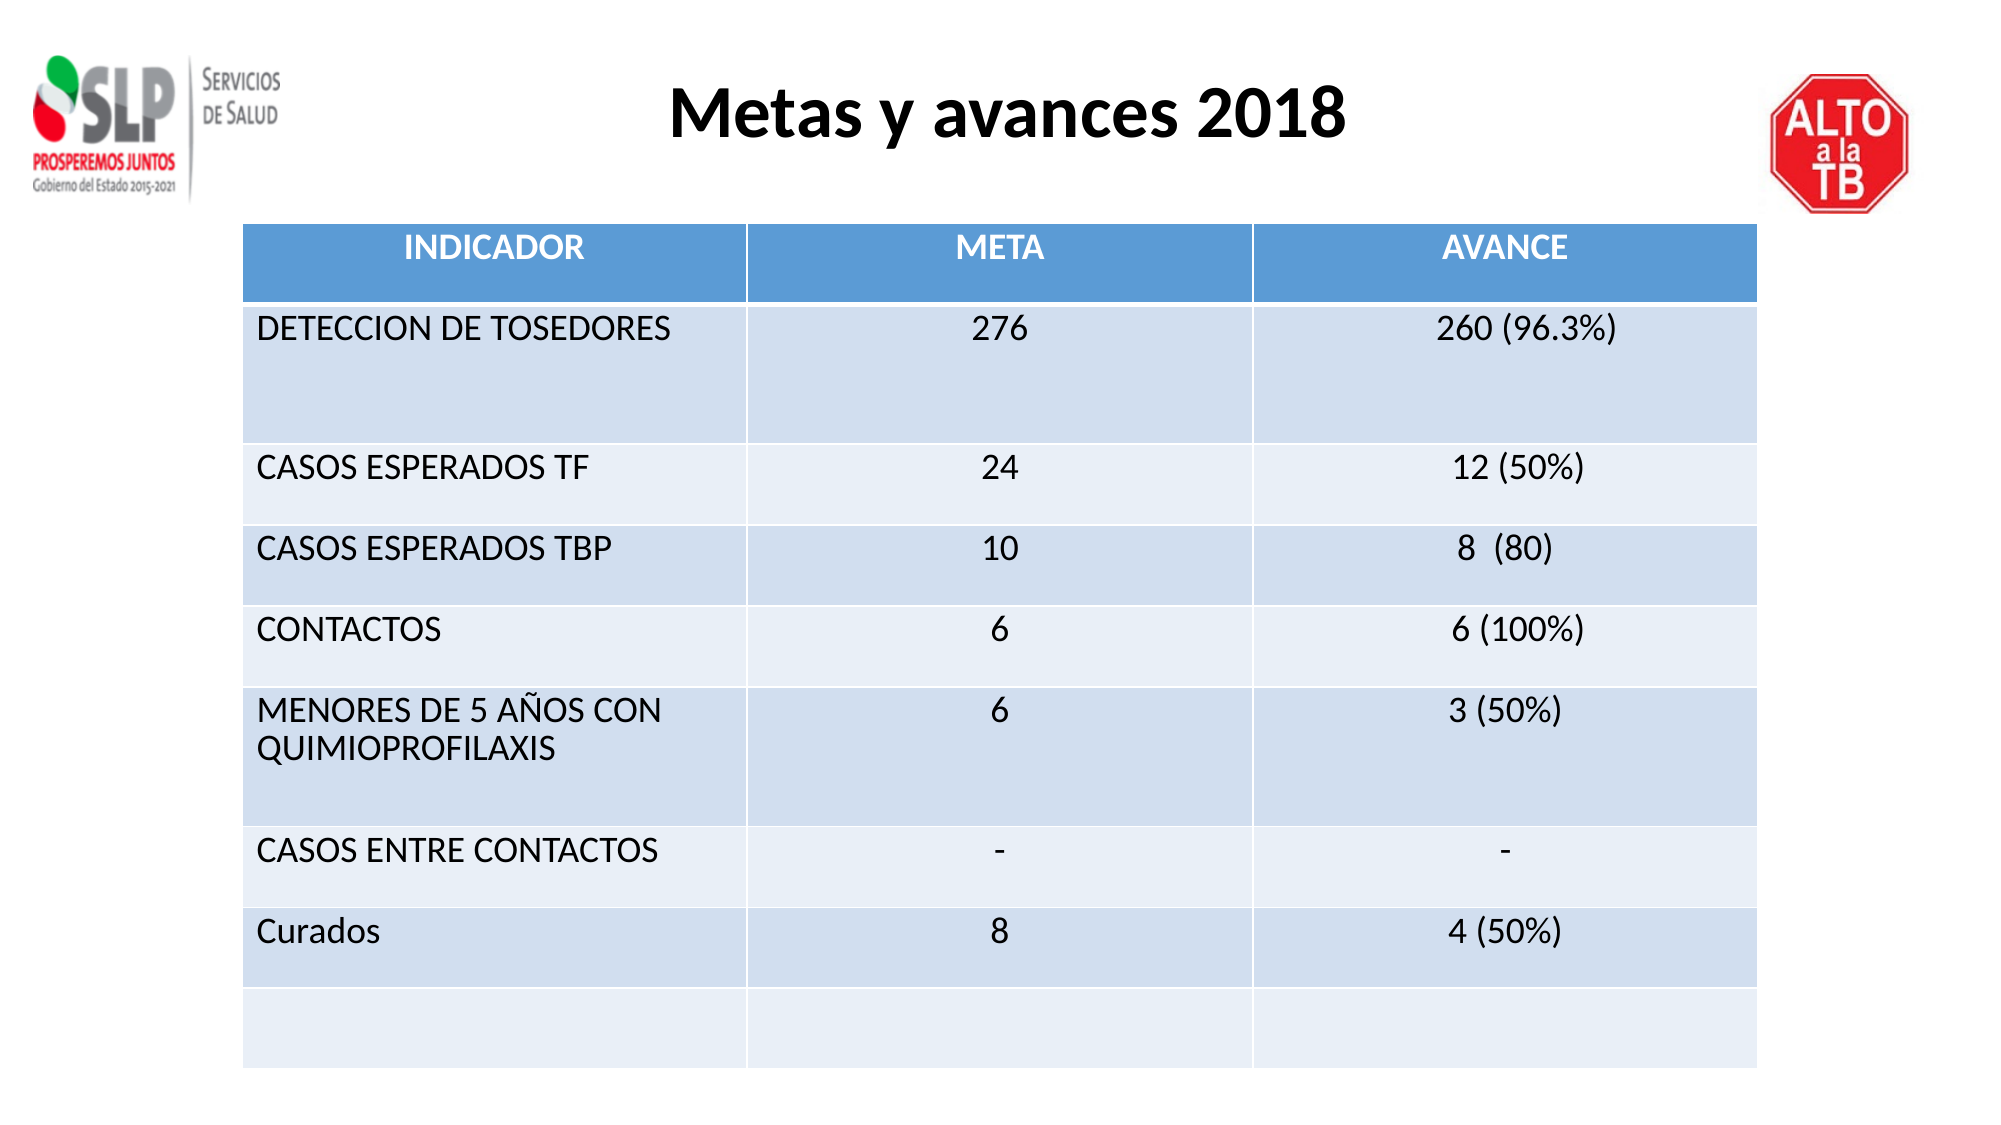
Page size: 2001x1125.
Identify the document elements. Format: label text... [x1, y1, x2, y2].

table_cell 4 (50%) [1254, 908, 1757, 987]
table_cell 8 [748, 908, 1252, 987]
table_cell 12 (50%) [1254, 445, 1757, 524]
table_cell 24 [748, 445, 1252, 524]
table_cell 276 [748, 307, 1252, 443]
table_cell [243, 989, 746, 1068]
table_cell 6 [748, 607, 1252, 686]
table_cell 3 (50%) [1254, 688, 1757, 826]
table_cell 6 (100%) [1254, 607, 1757, 686]
table_cell Curados [243, 908, 746, 987]
table_cell - [1254, 827, 1757, 907]
table_cell CONTACTOS [243, 607, 746, 686]
text_box Metas y avances 2018 [653, 55, 1364, 161]
table_cell - [748, 827, 1252, 907]
table_cell CASOS ENTRE CONTACTOS [243, 827, 746, 907]
table_cell CASOS ESPERADOS TBP [243, 526, 746, 605]
table_cell DETECCION DE TOSEDORES [243, 307, 746, 443]
table_header AVANCE [1254, 224, 1757, 302]
table_header META [748, 224, 1252, 302]
table_header INDICADOR [243, 224, 746, 302]
table_cell 260 (96.3%) [1254, 307, 1757, 443]
table_cell [748, 989, 1252, 1068]
table_cell 6 [748, 688, 1252, 826]
picture [1758, 74, 1928, 214]
table_cell [1254, 989, 1757, 1068]
picture [33, 55, 280, 205]
table_cell 8 (80) [1254, 526, 1757, 605]
table_cell MENORES DE 5 AÑOS CON QUIMIOPROFILAXIS [243, 688, 746, 826]
table_cell CASOS ESPERADOS TF [243, 445, 746, 524]
table_cell 10 [748, 526, 1252, 605]
